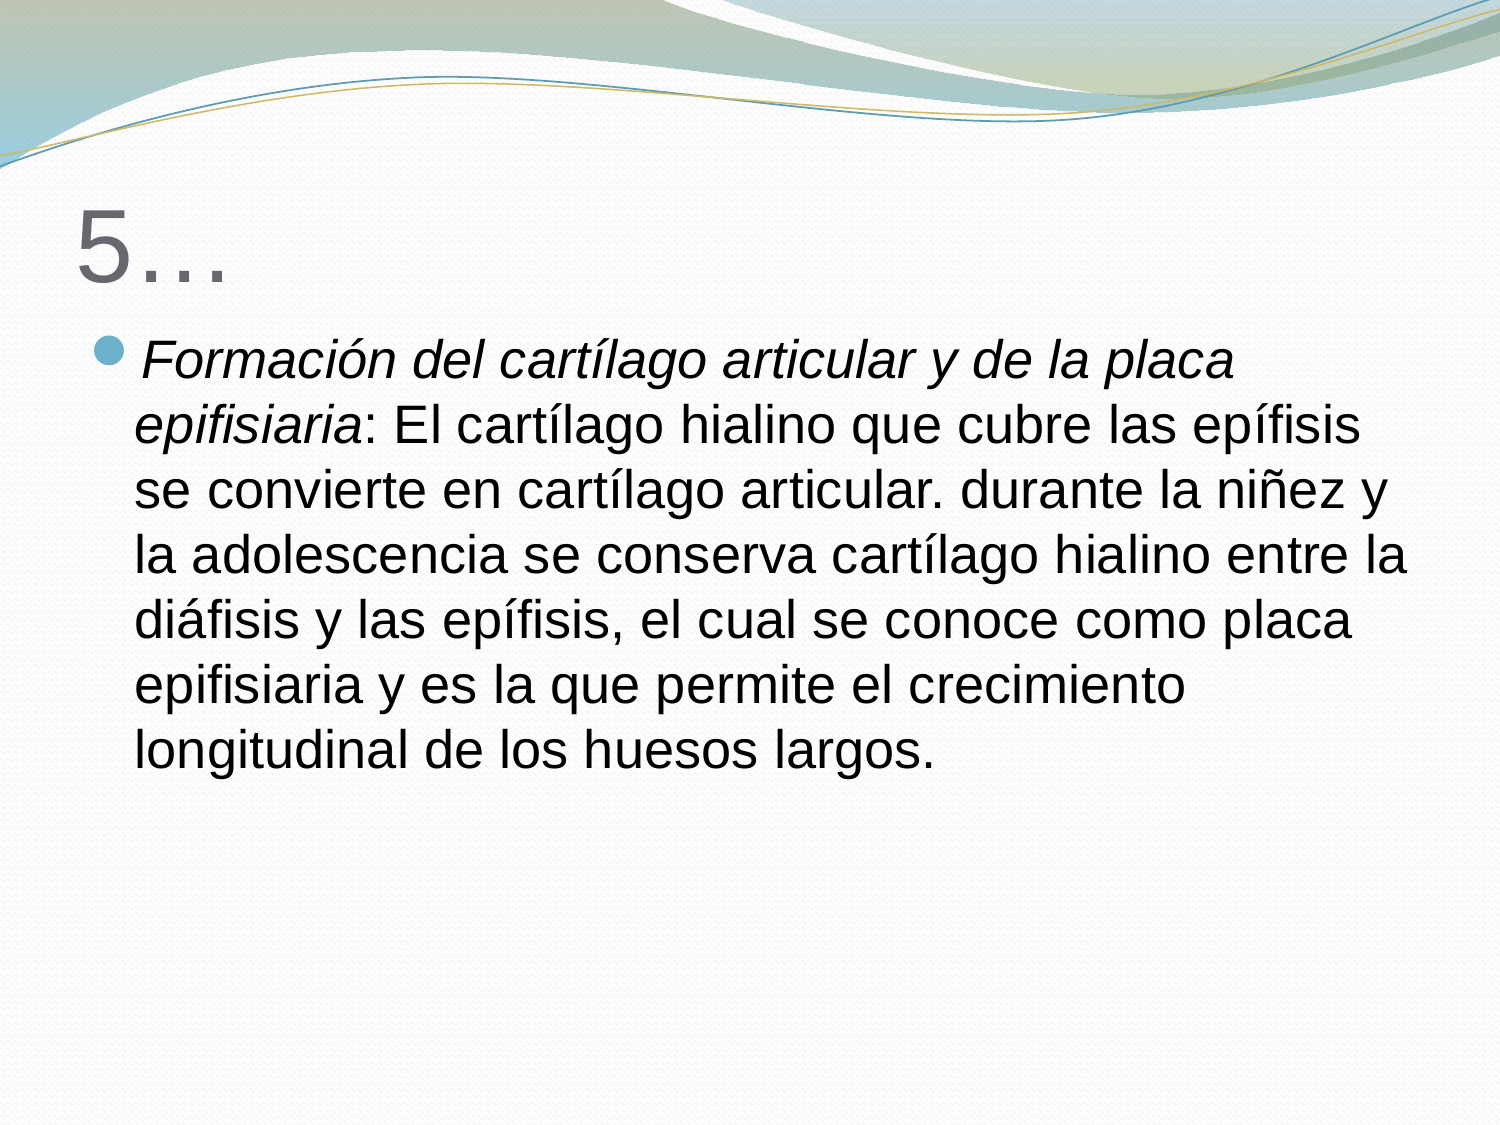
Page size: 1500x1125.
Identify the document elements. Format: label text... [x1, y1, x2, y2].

title 5… [75, 115, 1425, 303]
list Formación del cartílago articular y de la placa epifisiaria: El cartílago hialino que cubre las epífisis se convierte en cartílago articular. durante la niñez y la adolescencia se conserva cartílago hialino entre la diáfisis y las epífisis, el cual se conoce como placa epifisiaria y es la que permite el crecimiento longitudinal de los huesos largos. [75, 317, 1425, 1038]
